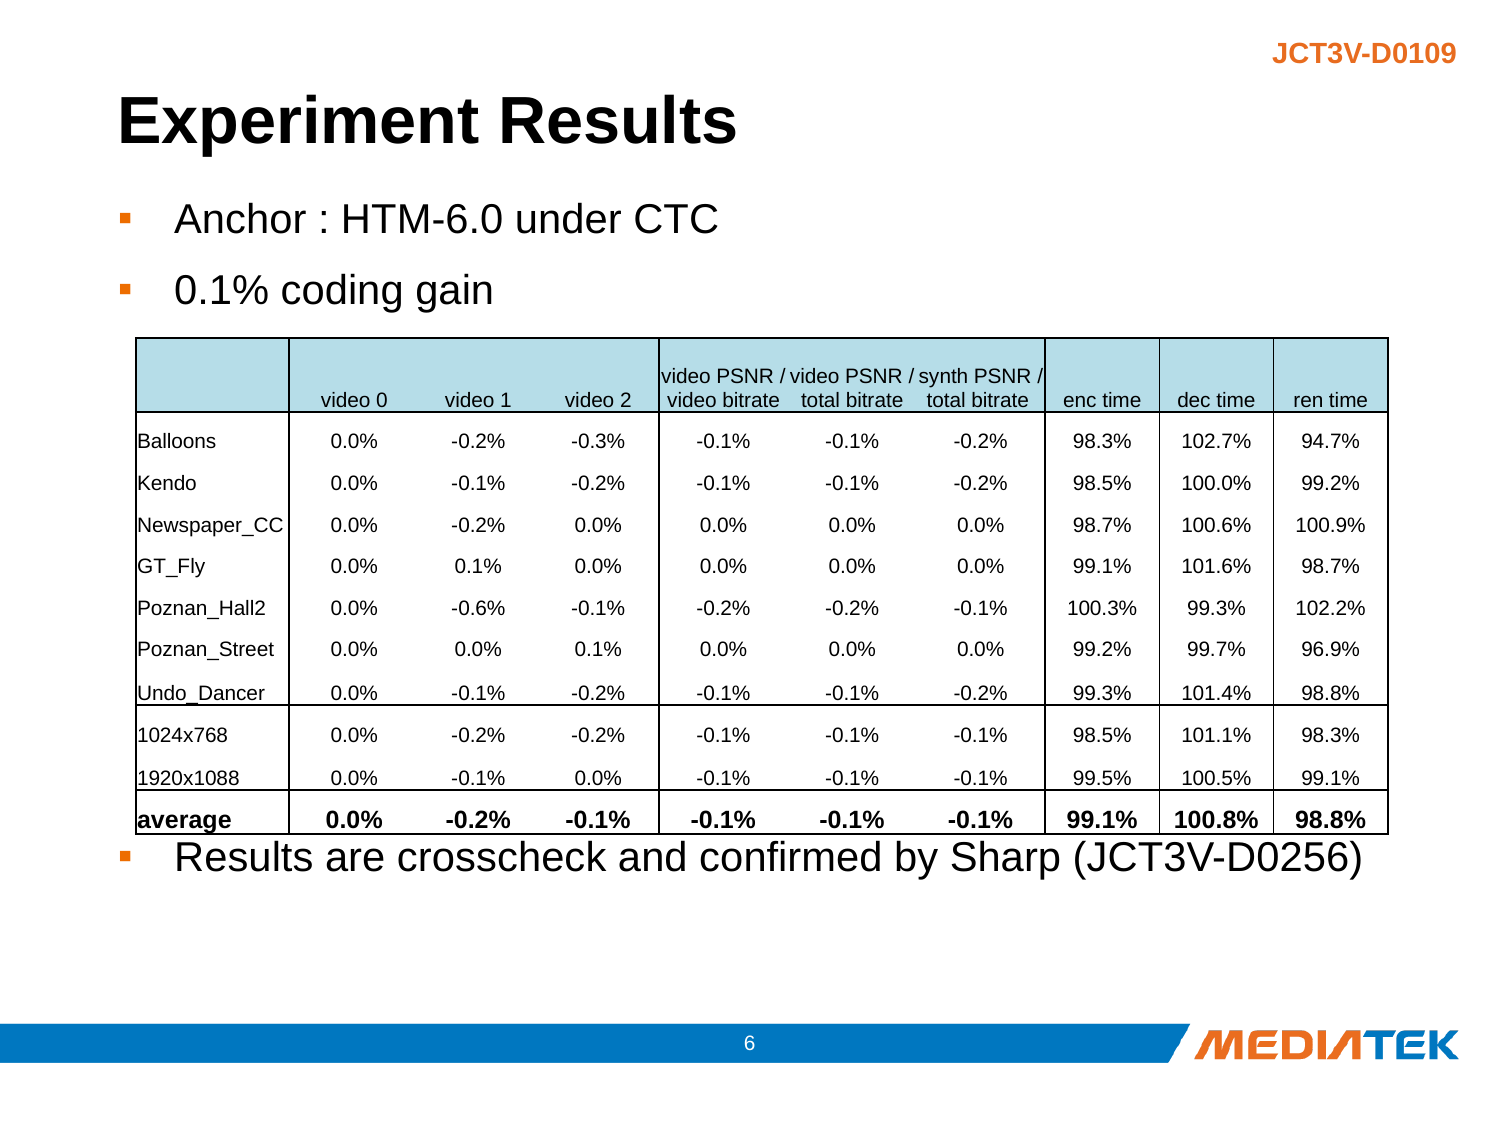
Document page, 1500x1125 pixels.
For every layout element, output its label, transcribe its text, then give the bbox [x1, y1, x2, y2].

table_cell 1024x768 [137, 706, 288, 747]
table_cell 99.1% [1046, 537, 1159, 578]
table_cell 0.0% [660, 620, 788, 661]
table_cell 0.0% [788, 537, 916, 578]
table_header [137, 339, 288, 411]
table_header video 0 [290, 339, 419, 411]
table_cell GT_Fly [137, 537, 288, 578]
table_cell -0.2% [916, 453, 1044, 495]
table_cell -0.1% [916, 706, 1044, 747]
list Anchor : HTM-6.0 under CTC 0.1% coding gain Results are crosscheck and confirmed by Sharp (JCT3V-D0256) [102, 184, 1425, 977]
table_cell -0.1% [788, 453, 916, 495]
table_cell -0.1% [419, 453, 537, 495]
picture [0, 1023, 711, 1063]
table_cell 99.3% [1046, 661, 1159, 704]
table_cell -0.2% [419, 495, 537, 537]
table_cell 101.6% [1160, 537, 1273, 578]
table_cell 98.3% [1046, 413, 1159, 453]
table_cell 99.1% [1046, 791, 1159, 833]
table_cell 0.0% [788, 495, 916, 537]
table_header dec time [1160, 339, 1273, 411]
table_cell 98.5% [1046, 453, 1159, 495]
table_cell -0.1% [537, 791, 658, 833]
table_cell 0.0% [537, 537, 658, 578]
table_cell 98.7% [1274, 537, 1387, 578]
table_cell 0.1% [419, 537, 537, 578]
table_cell 100.3% [1046, 578, 1159, 620]
table_cell 0.0% [290, 661, 419, 704]
table_cell Kendo [137, 453, 288, 495]
table_cell -0.1% [660, 661, 788, 704]
table_header video PSNR / total bitrate [788, 339, 916, 411]
table_cell 0.0% [660, 495, 788, 537]
table_cell -0.2% [537, 661, 658, 704]
slide_number 5 [711, 1022, 789, 1090]
table_cell Poznan_Street [137, 620, 288, 661]
table_cell -0.1% [660, 453, 788, 495]
table_cell 0.0% [419, 620, 537, 661]
table_header video PSNR / video bitrate [660, 339, 788, 411]
table_cell 0.0% [660, 537, 788, 578]
table_cell 100.8% [1160, 791, 1273, 833]
table_cell 0.0% [537, 747, 658, 789]
table_cell Newspaper_CC [137, 495, 288, 537]
table_cell 100.9% [1274, 495, 1387, 537]
table_cell -0.2% [419, 791, 537, 833]
table_cell 101.1% [1160, 706, 1273, 747]
table_cell -0.1% [788, 791, 916, 833]
table_cell 0.0% [916, 537, 1044, 578]
table_cell -0.2% [788, 578, 916, 620]
table_cell -0.1% [660, 747, 788, 789]
table_cell -0.2% [916, 413, 1044, 453]
table_cell -0.1% [788, 413, 916, 453]
table_cell 0.0% [290, 537, 419, 578]
table_cell Undo_Dancer [137, 661, 288, 704]
title Experiment Results [101, 62, 1425, 172]
table_cell 99.2% [1046, 620, 1159, 661]
table_cell -0.2% [419, 706, 537, 747]
table_cell Balloons [137, 413, 288, 453]
table_cell -0.1% [788, 706, 916, 747]
table_cell 0.0% [290, 578, 419, 620]
table_cell 99.5% [1046, 747, 1159, 789]
table_cell -0.1% [916, 791, 1044, 833]
table_cell -0.3% [537, 413, 658, 453]
table_cell 99.3% [1160, 578, 1273, 620]
table_cell -0.2% [660, 578, 788, 620]
table_cell -0.1% [419, 661, 537, 704]
table_cell 102.2% [1274, 578, 1387, 620]
table_cell 0.0% [916, 620, 1044, 661]
table_header synth PSNR / total bitrate [916, 339, 1044, 411]
table_cell -0.1% [537, 578, 658, 620]
table_header enc time [1046, 339, 1159, 411]
table_cell 0.0% [916, 495, 1044, 537]
table_cell 0.0% [290, 791, 419, 833]
picture [789, 1023, 1459, 1063]
table_cell average [137, 791, 288, 833]
table_cell -0.1% [660, 706, 788, 747]
table_cell 100.6% [1160, 495, 1273, 537]
table_cell 98.5% [1046, 706, 1159, 747]
table_cell -0.1% [660, 791, 788, 833]
table_cell 98.7% [1046, 495, 1159, 537]
table_cell 0.0% [537, 495, 658, 537]
table_cell 0.0% [290, 747, 419, 789]
table_cell 99.7% [1160, 620, 1273, 661]
table_cell 99.2% [1274, 453, 1387, 495]
table_cell 96.9% [1274, 620, 1387, 661]
table_cell -0.1% [916, 747, 1044, 789]
table_header video 1 [419, 339, 537, 411]
table_cell -0.2% [537, 453, 658, 495]
table_cell 1920x1088 [137, 747, 288, 789]
table_cell -0.1% [788, 661, 916, 704]
table_cell -0.2% [916, 661, 1044, 704]
table_cell 0.0% [290, 495, 419, 537]
table_cell 102.7% [1160, 413, 1273, 453]
table_cell 0.1% [537, 620, 658, 661]
table_cell -0.1% [916, 578, 1044, 620]
table_cell 0.0% [290, 620, 419, 661]
table_cell 101.4% [1160, 661, 1273, 704]
table_cell -0.1% [788, 747, 916, 789]
table_cell 98.8% [1274, 661, 1387, 704]
table_cell -0.1% [660, 413, 788, 453]
table_header ren time [1274, 339, 1387, 411]
table_cell 94.7% [1274, 413, 1387, 453]
table_cell 98.3% [1274, 706, 1387, 747]
table_cell -0.1% [419, 747, 537, 789]
table_cell -0.2% [537, 706, 658, 747]
table_cell 100.0% [1160, 453, 1273, 495]
table_header video 2 [537, 339, 658, 411]
table_cell Poznan_Hall2 [137, 578, 288, 620]
table_cell 0.0% [290, 413, 419, 453]
table_cell -0.2% [419, 413, 537, 453]
table_cell -0.6% [419, 578, 537, 620]
table_cell 0.0% [788, 620, 916, 661]
table_cell 98.8% [1274, 791, 1387, 833]
table_cell 0.0% [290, 706, 419, 747]
table_cell 99.1% [1274, 747, 1387, 789]
table_cell 100.5% [1160, 747, 1273, 789]
table_cell 0.0% [290, 453, 419, 495]
